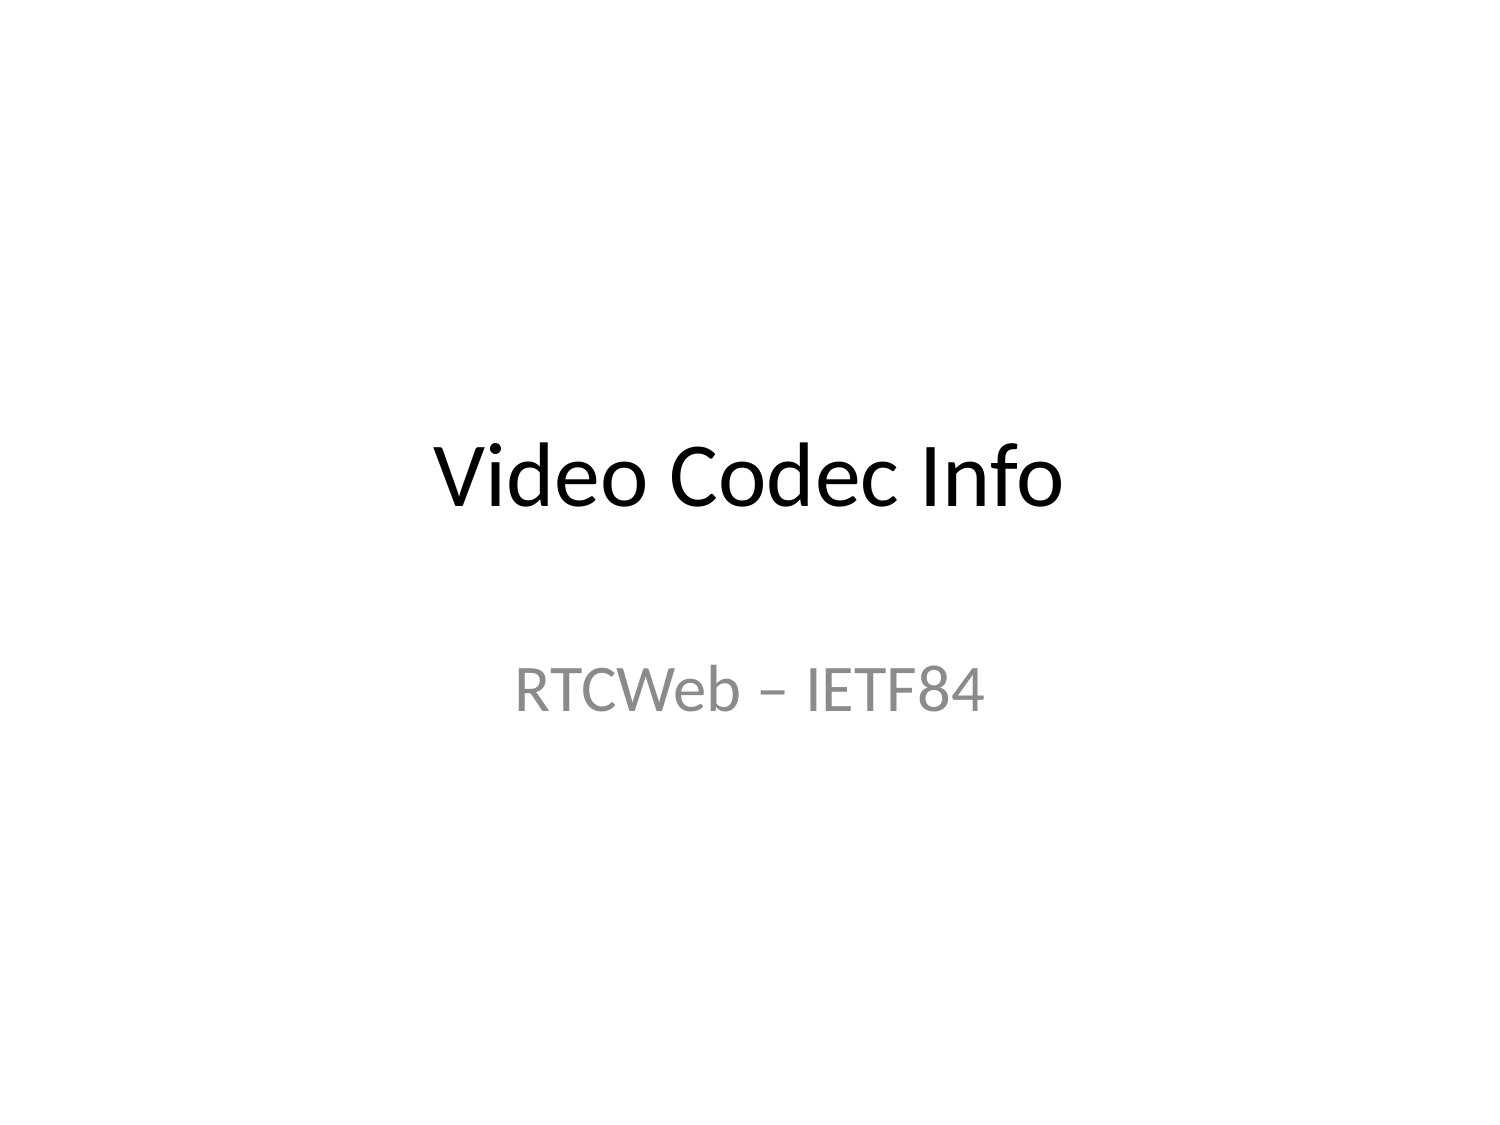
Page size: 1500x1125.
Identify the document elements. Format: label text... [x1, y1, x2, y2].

title Video Codec Info [112, 349, 1388, 591]
subtitle RTCWeb – IETF84 [225, 637, 1275, 925]
